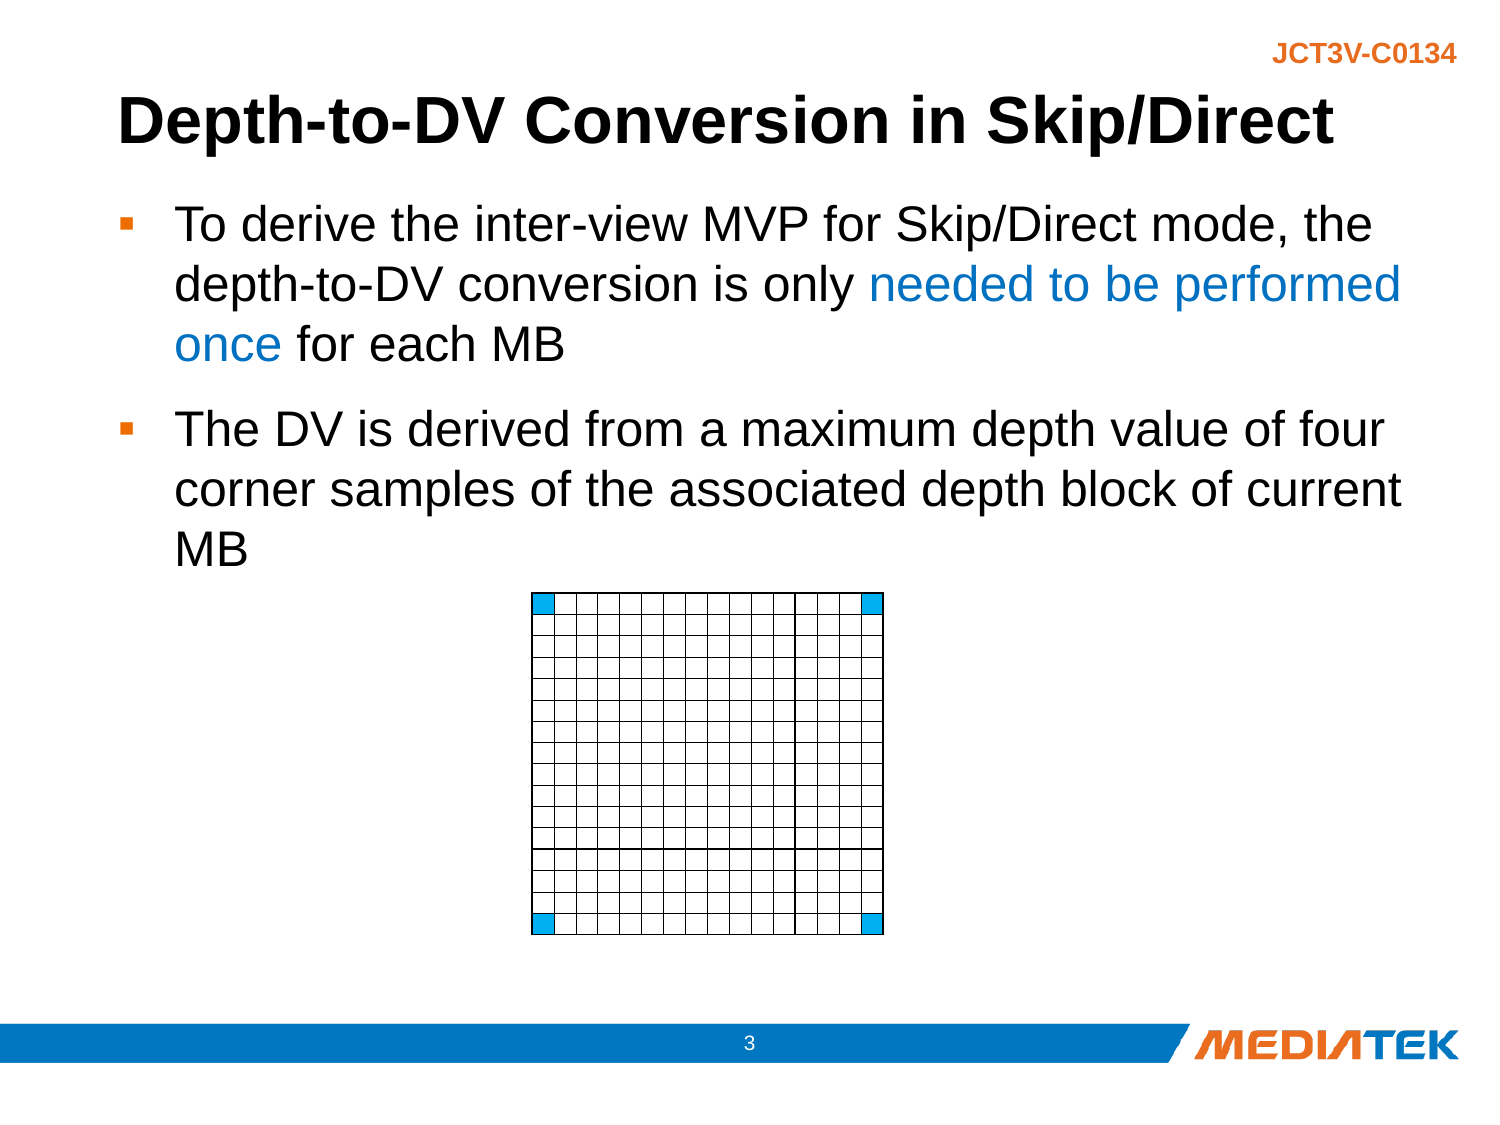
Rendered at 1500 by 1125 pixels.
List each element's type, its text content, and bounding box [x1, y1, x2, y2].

picture [524, 585, 889, 941]
title Depth-to-DV Conversion in Skip/Direct [101, 62, 1425, 172]
picture [0, 1023, 711, 1063]
picture [789, 1023, 1459, 1063]
slide_number 2 [711, 1022, 789, 1090]
list To derive the inter-view MVP for Skip/Direct mode, the depth-to-DV conversion is only needed to be performed once for each MB The DV is derived from a maximum depth value of four corner samples of the associated depth block of current MB [102, 184, 1425, 998]
